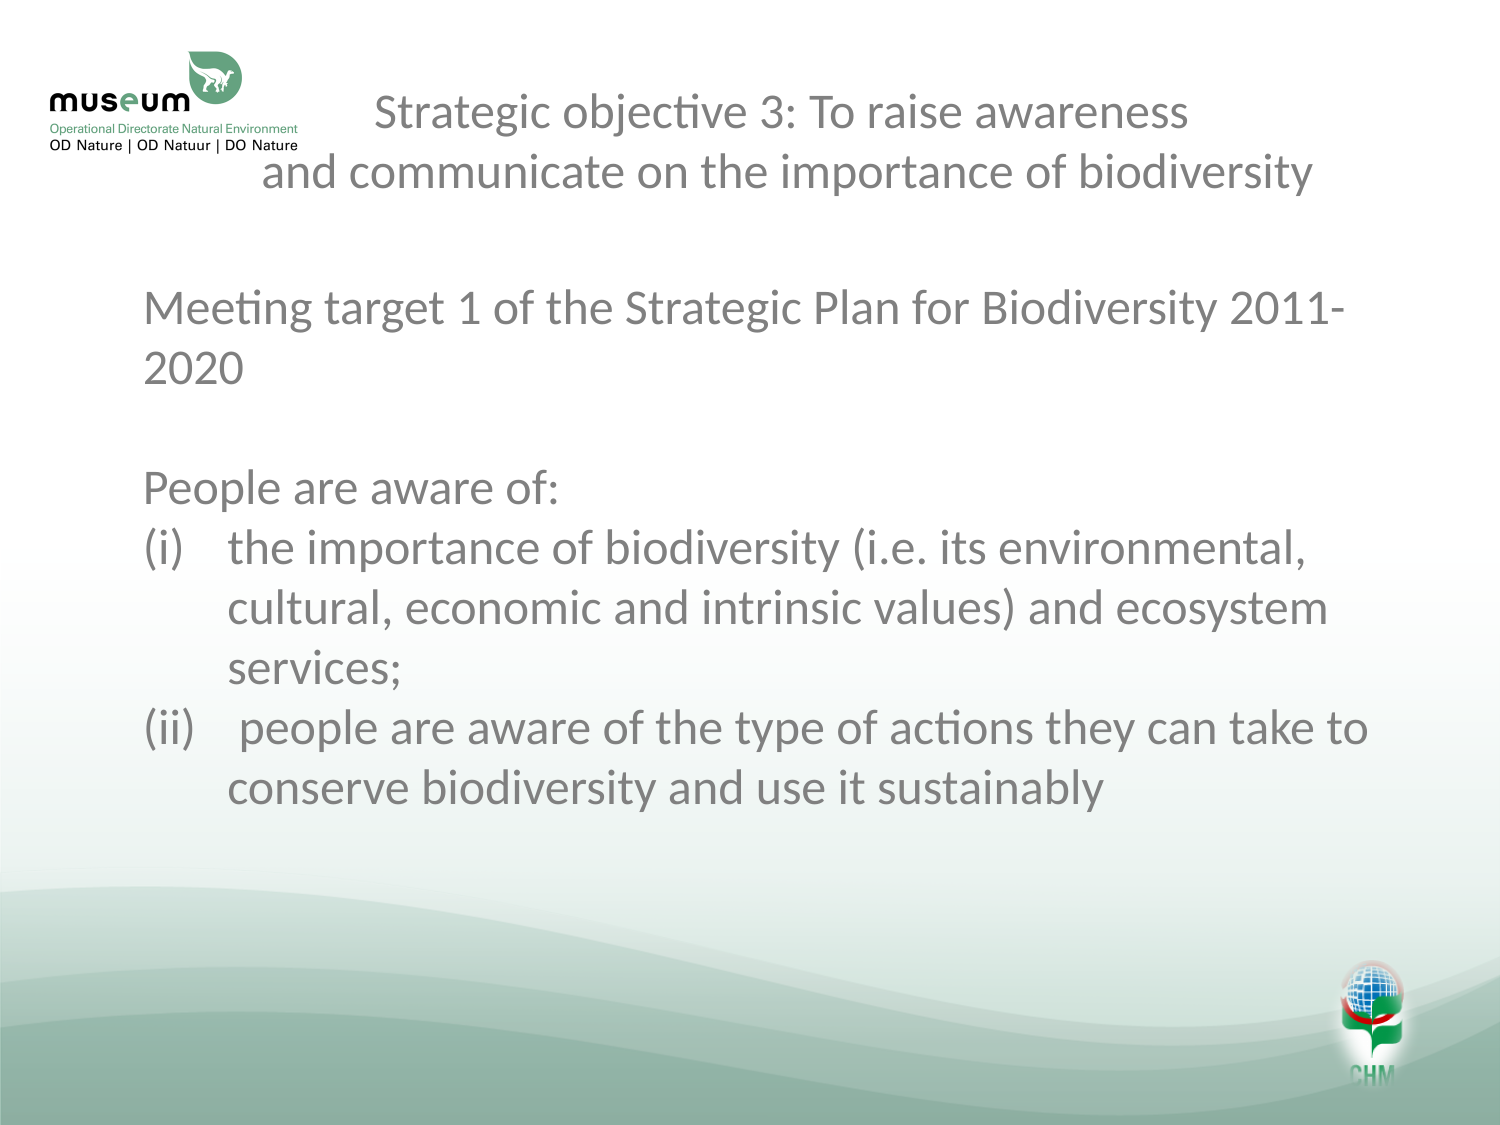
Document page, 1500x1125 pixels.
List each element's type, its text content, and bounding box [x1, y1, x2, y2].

text_box Meeting target 1 of the Strategic Plan for Biodiversity 2011-2020 People are aware of: the importance of biodiversity (i.e. its environmental, cultural, economic and intrinsic values) and ecosystem services; people are aware of the type of actions they can take to conserve biodiversity and use it sustainably [51, 265, 1449, 824]
title Strategic objective 3: To raise awareness and communicate on the importance of biodiversity [75, 45, 1425, 233]
picture [0, 0, 1500, 1125]
